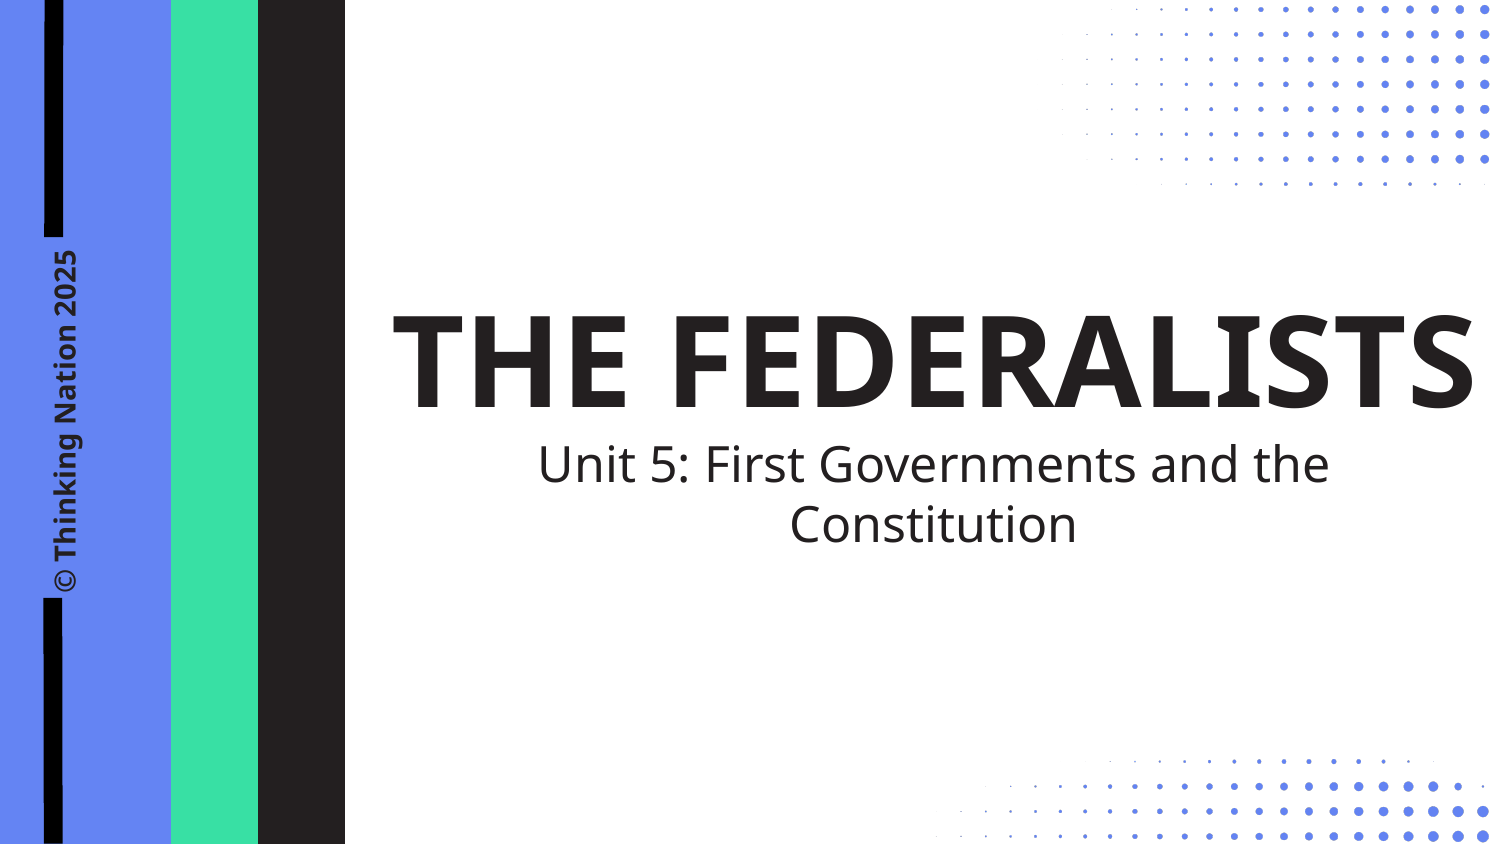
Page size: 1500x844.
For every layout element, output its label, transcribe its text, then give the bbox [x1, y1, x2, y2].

text_box THE FEDERALISTS [356, 290, 1500, 437]
text_box Unit 5: First Governments and the Constitution [416, 432, 1453, 553]
text_box [911, 759, 1500, 844]
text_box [0, 0, 346, 844]
text_box [1037, 0, 1500, 186]
